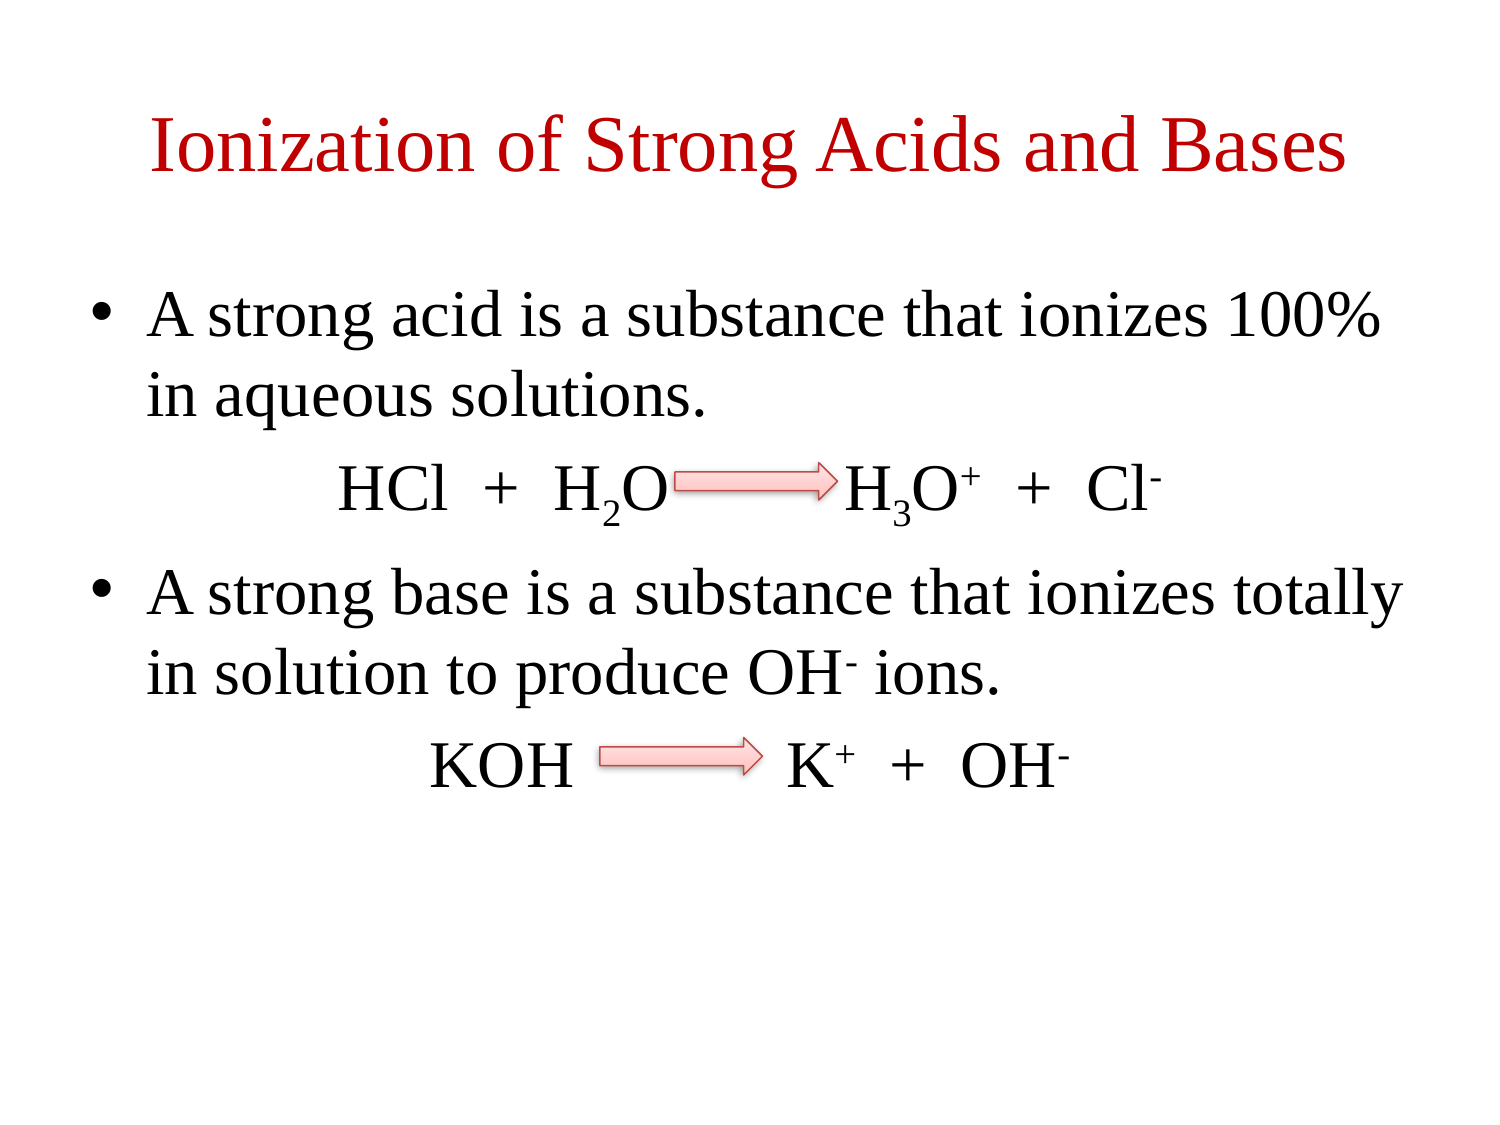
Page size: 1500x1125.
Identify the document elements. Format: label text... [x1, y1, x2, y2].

title Ionization of Strong Acids and Bases [75, 45, 1425, 233]
text_box [599, 736, 764, 776]
text_box [674, 461, 839, 501]
list A strong acid is a substance that ionizes 100% in aqueous solutions. HCl + H2O H3O+ + Cl- A strong base is a substance that ionizes totally in solution to produce OH- ions. KOH K+ + OH- [75, 262, 1425, 1005]
